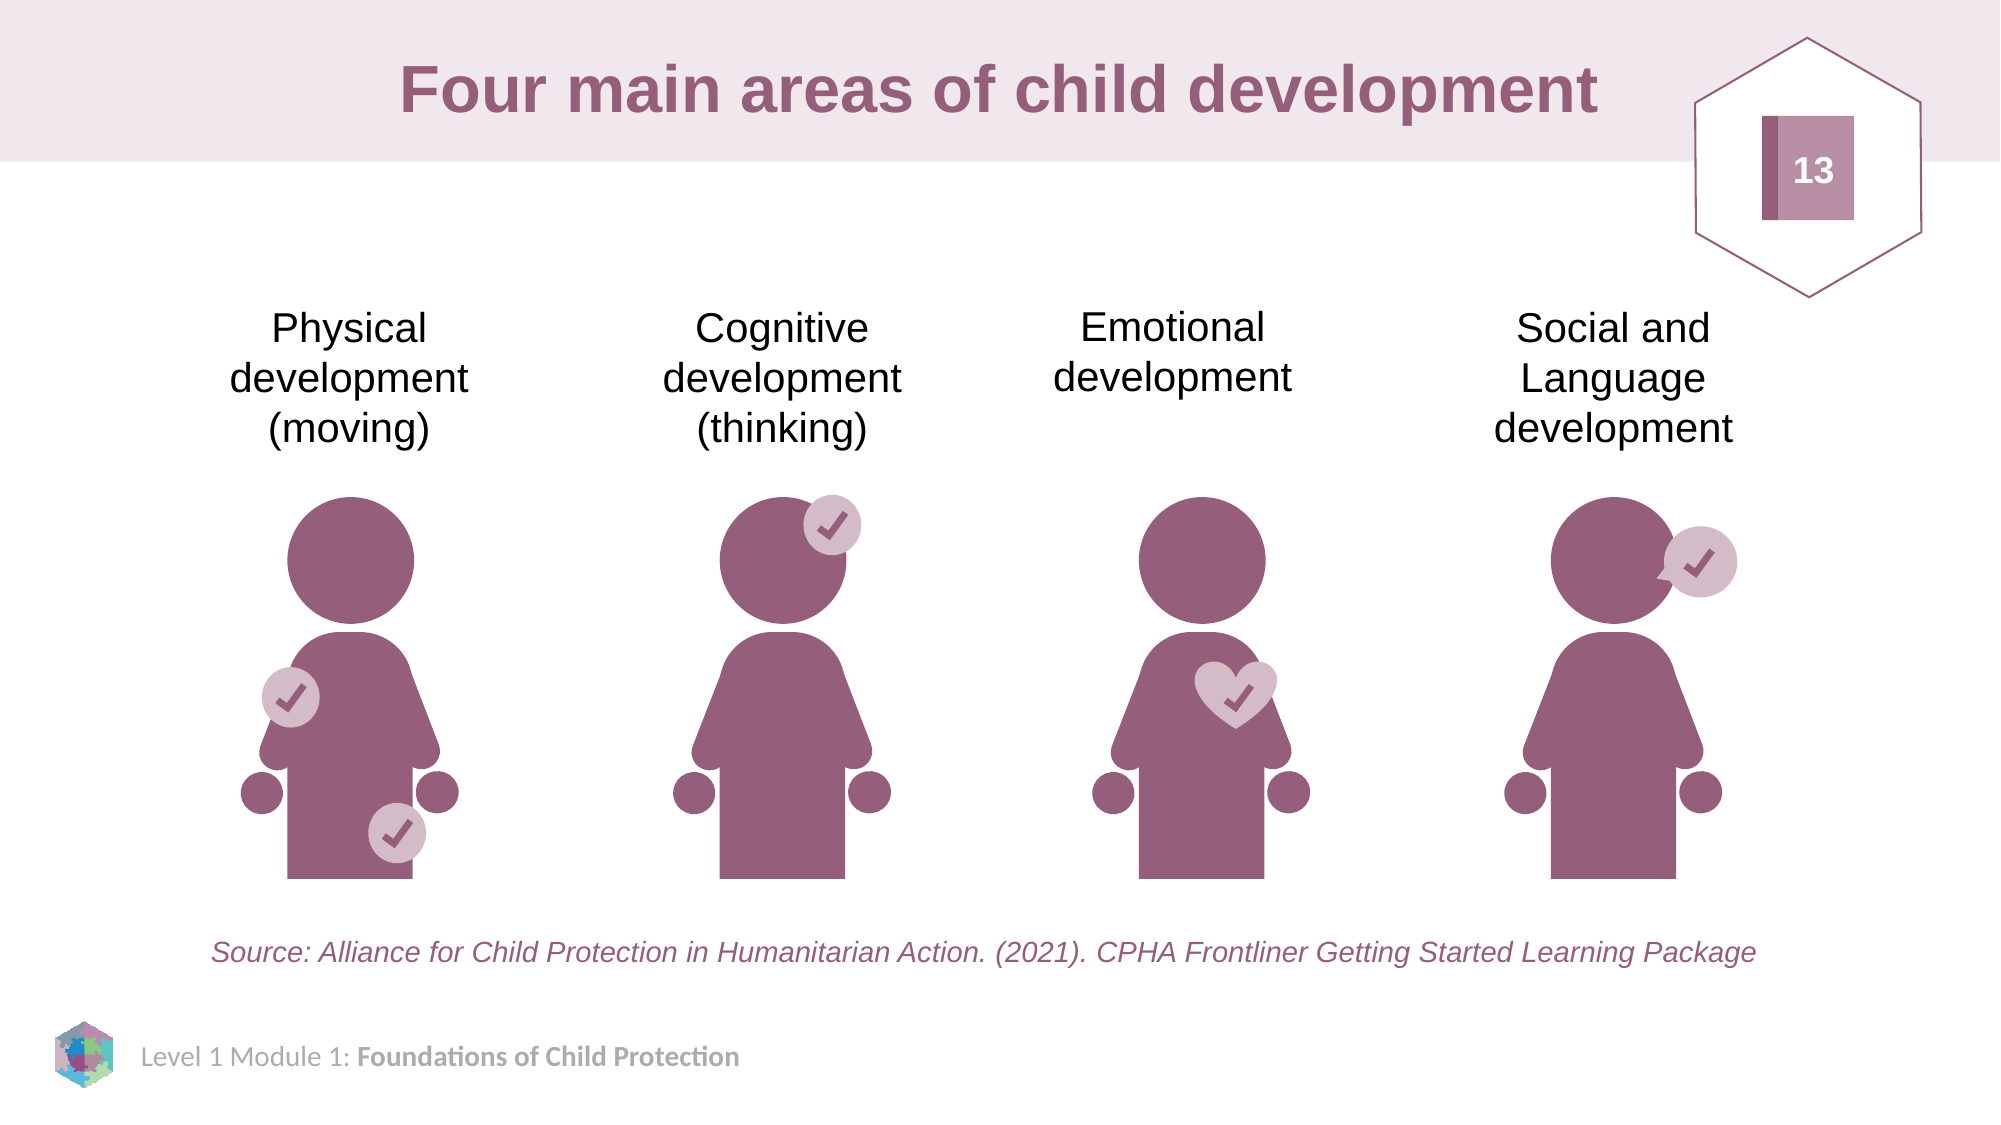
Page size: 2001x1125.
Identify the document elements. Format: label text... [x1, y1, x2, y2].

text_box Social and Language development [1426, 292, 1801, 458]
picture [55, 1021, 113, 1088]
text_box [249, 497, 451, 879]
text_box Source: Alliance for Child Protection in Humanitarian Action. (2021). CPHA Frontliner Getting Started Learning Package [143, 926, 1827, 976]
text_box Emotional development [985, 292, 1361, 408]
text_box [1677, 55, 1939, 280]
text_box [681, 494, 884, 879]
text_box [1512, 497, 1738, 879]
text_box Physical development (moving) [161, 292, 537, 458]
title Four main areas of child development [137, 19, 1863, 163]
text_box Cognitive development (thinking) [594, 292, 970, 458]
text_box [1100, 497, 1303, 879]
